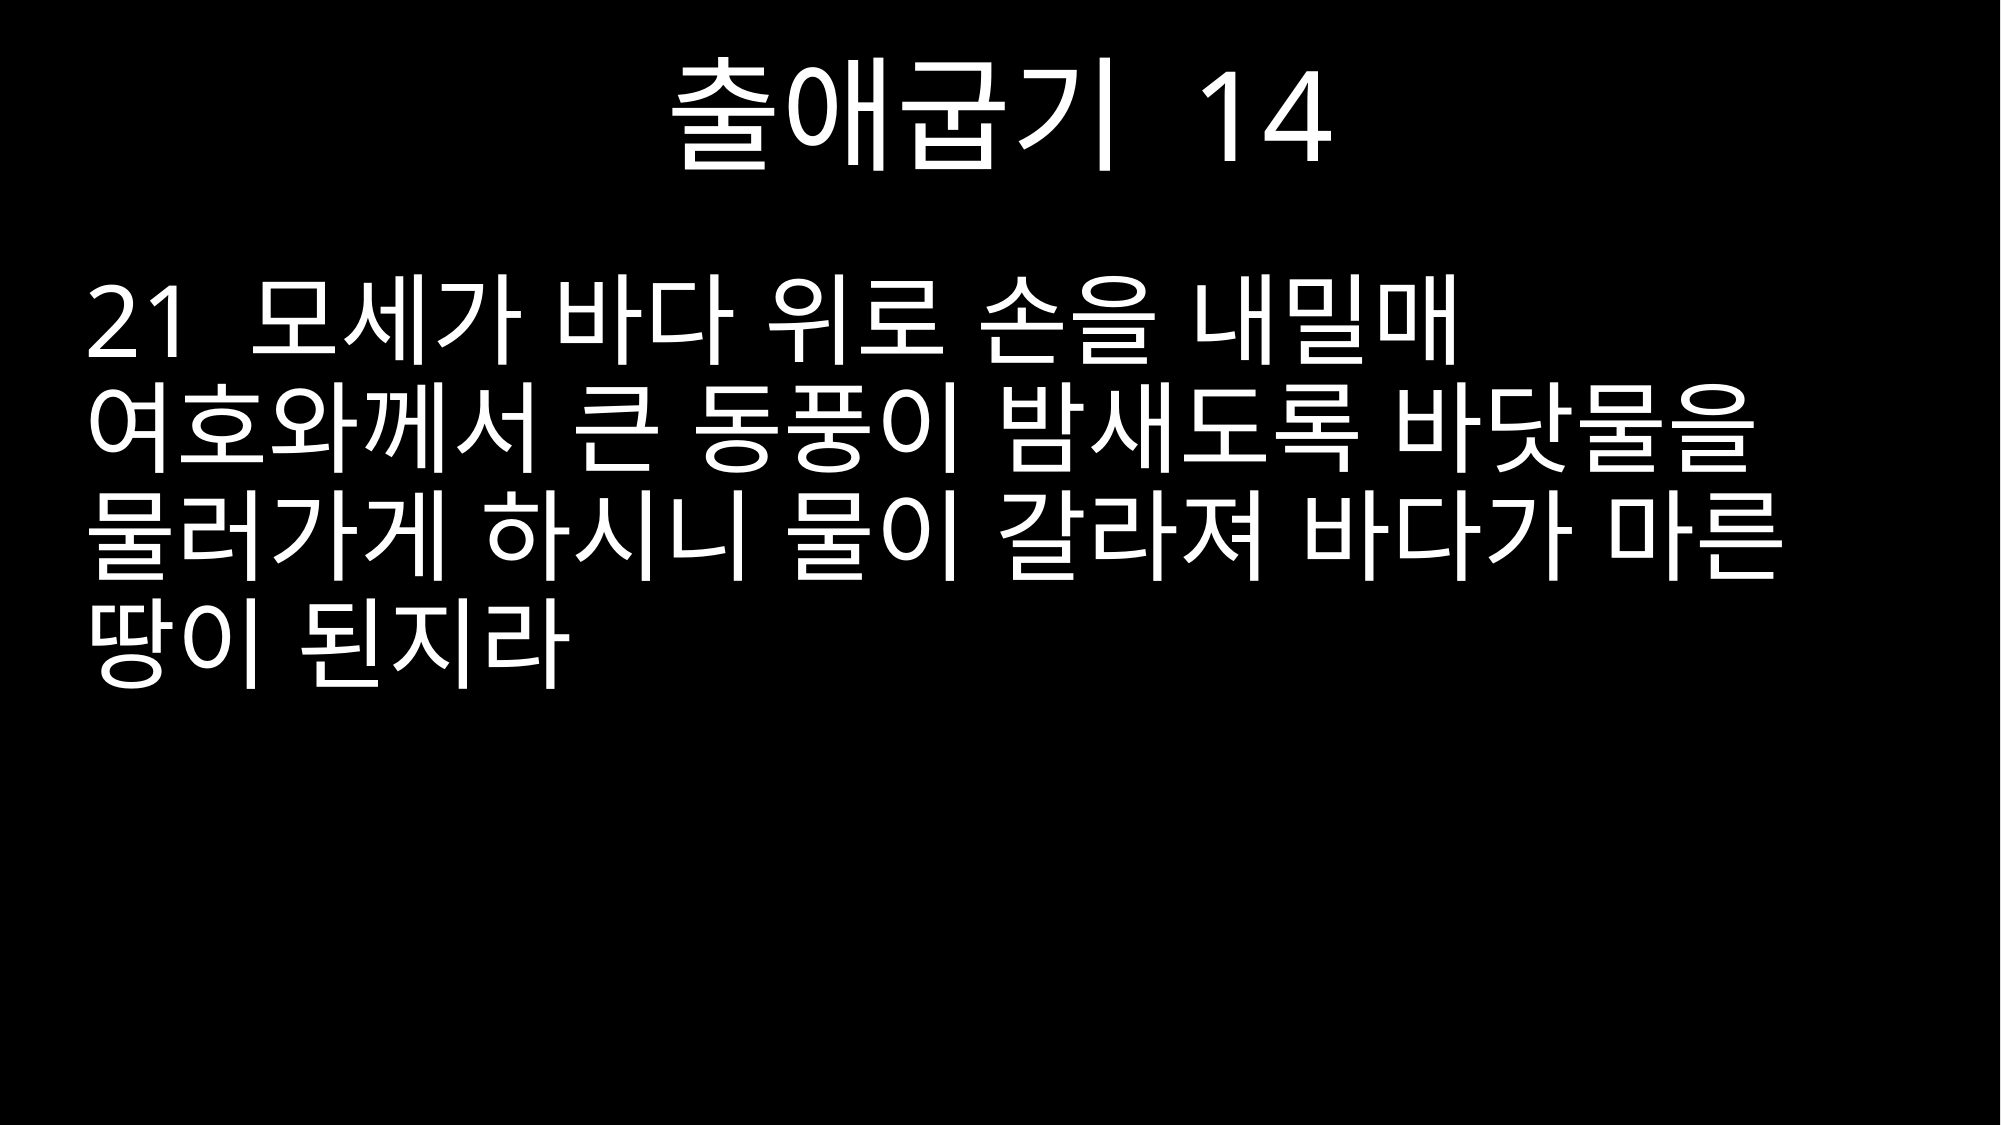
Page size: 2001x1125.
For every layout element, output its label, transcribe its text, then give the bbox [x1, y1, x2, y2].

picture [0, 0, 2001, 1125]
footer 출애굽기 14 [0, 32, 2000, 192]
list 21 모세가 바다 위로 손을 내밀매 여호와께서 큰 동풍이 밤새도록 바닷물을 물러가게 하시니 물이 갈라져 바다가 마른 땅이 된지라 [69, 263, 1953, 423]
